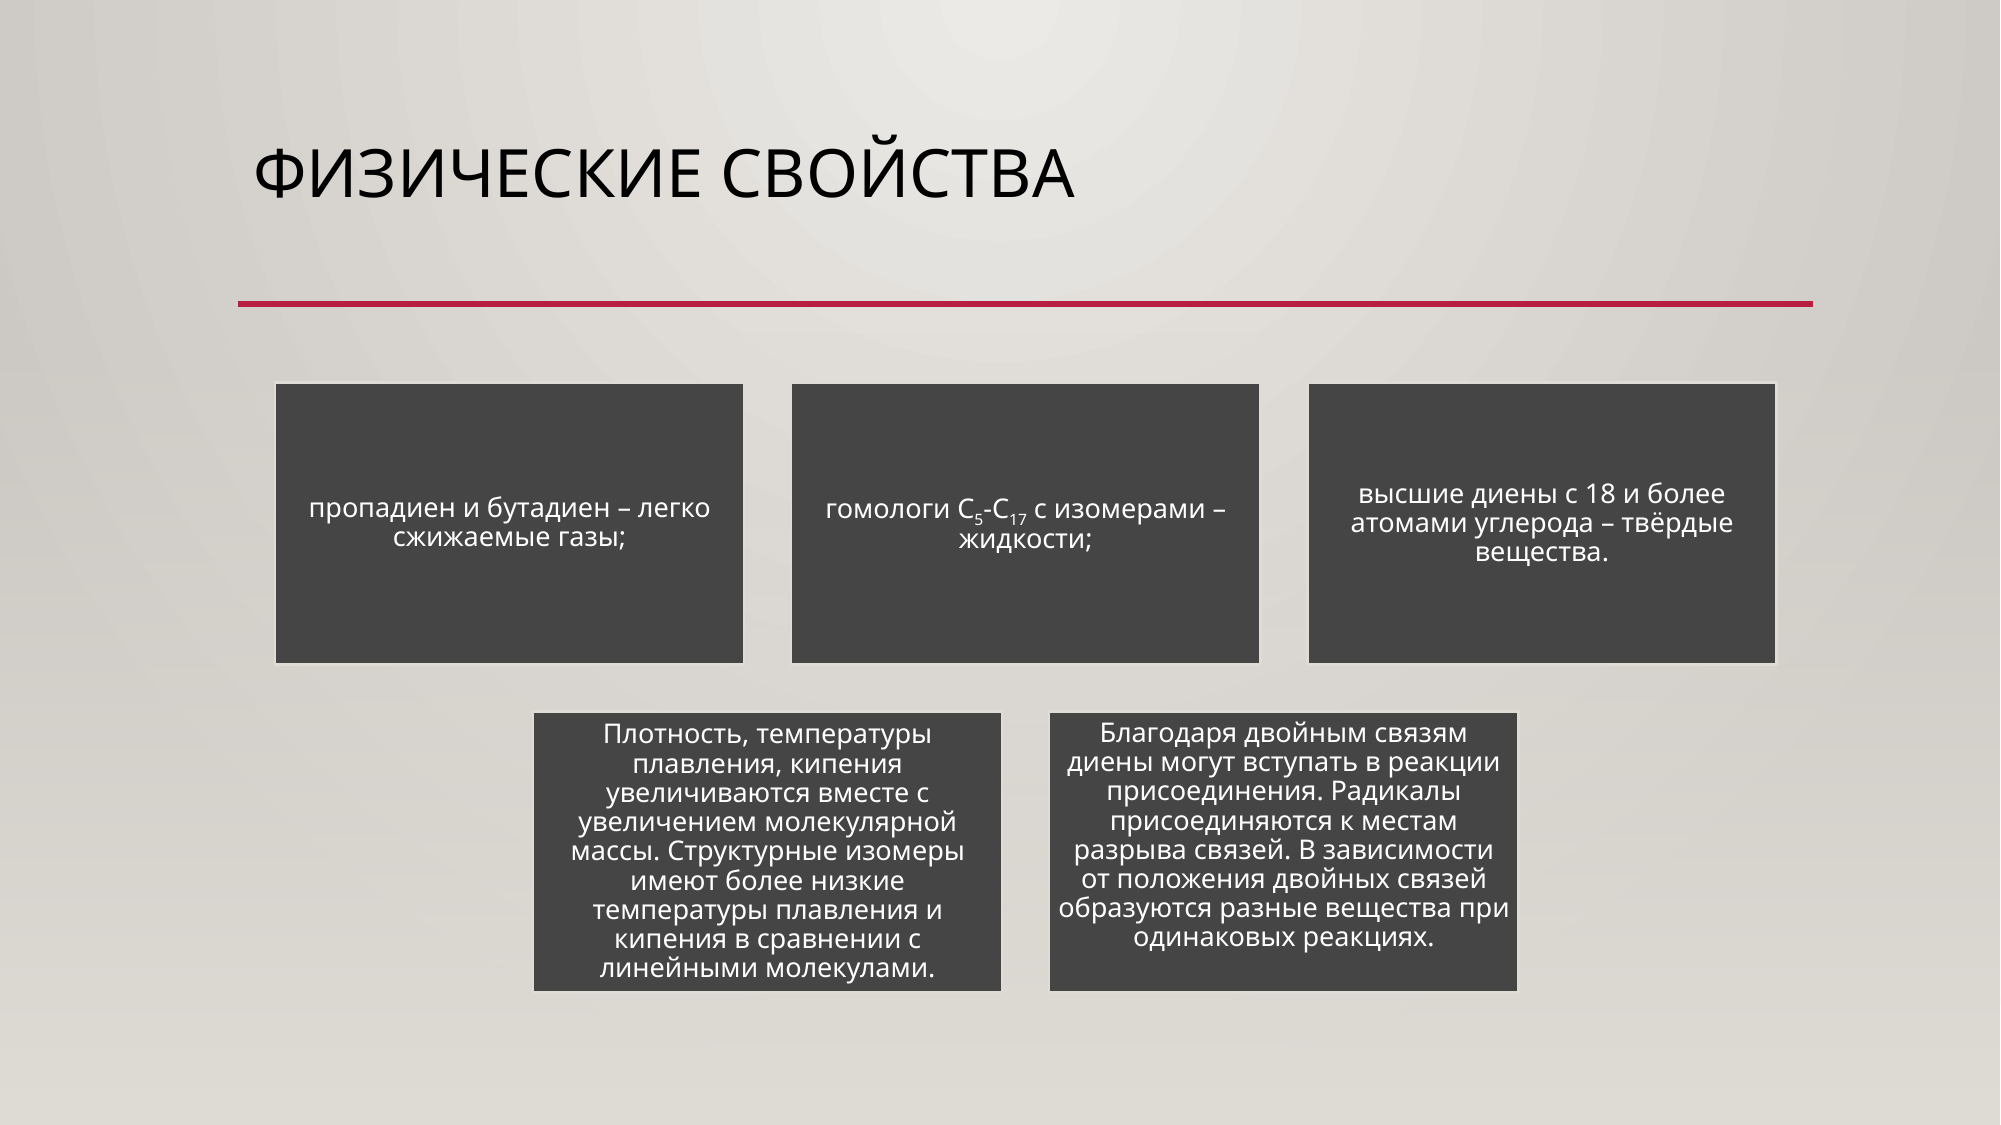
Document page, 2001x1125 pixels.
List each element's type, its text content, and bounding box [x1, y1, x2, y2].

text_box [0, 330, 2000, 1125]
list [237, 382, 1814, 994]
title Физические свойства [238, 131, 1814, 303]
text_box [0, 0, 2000, 330]
